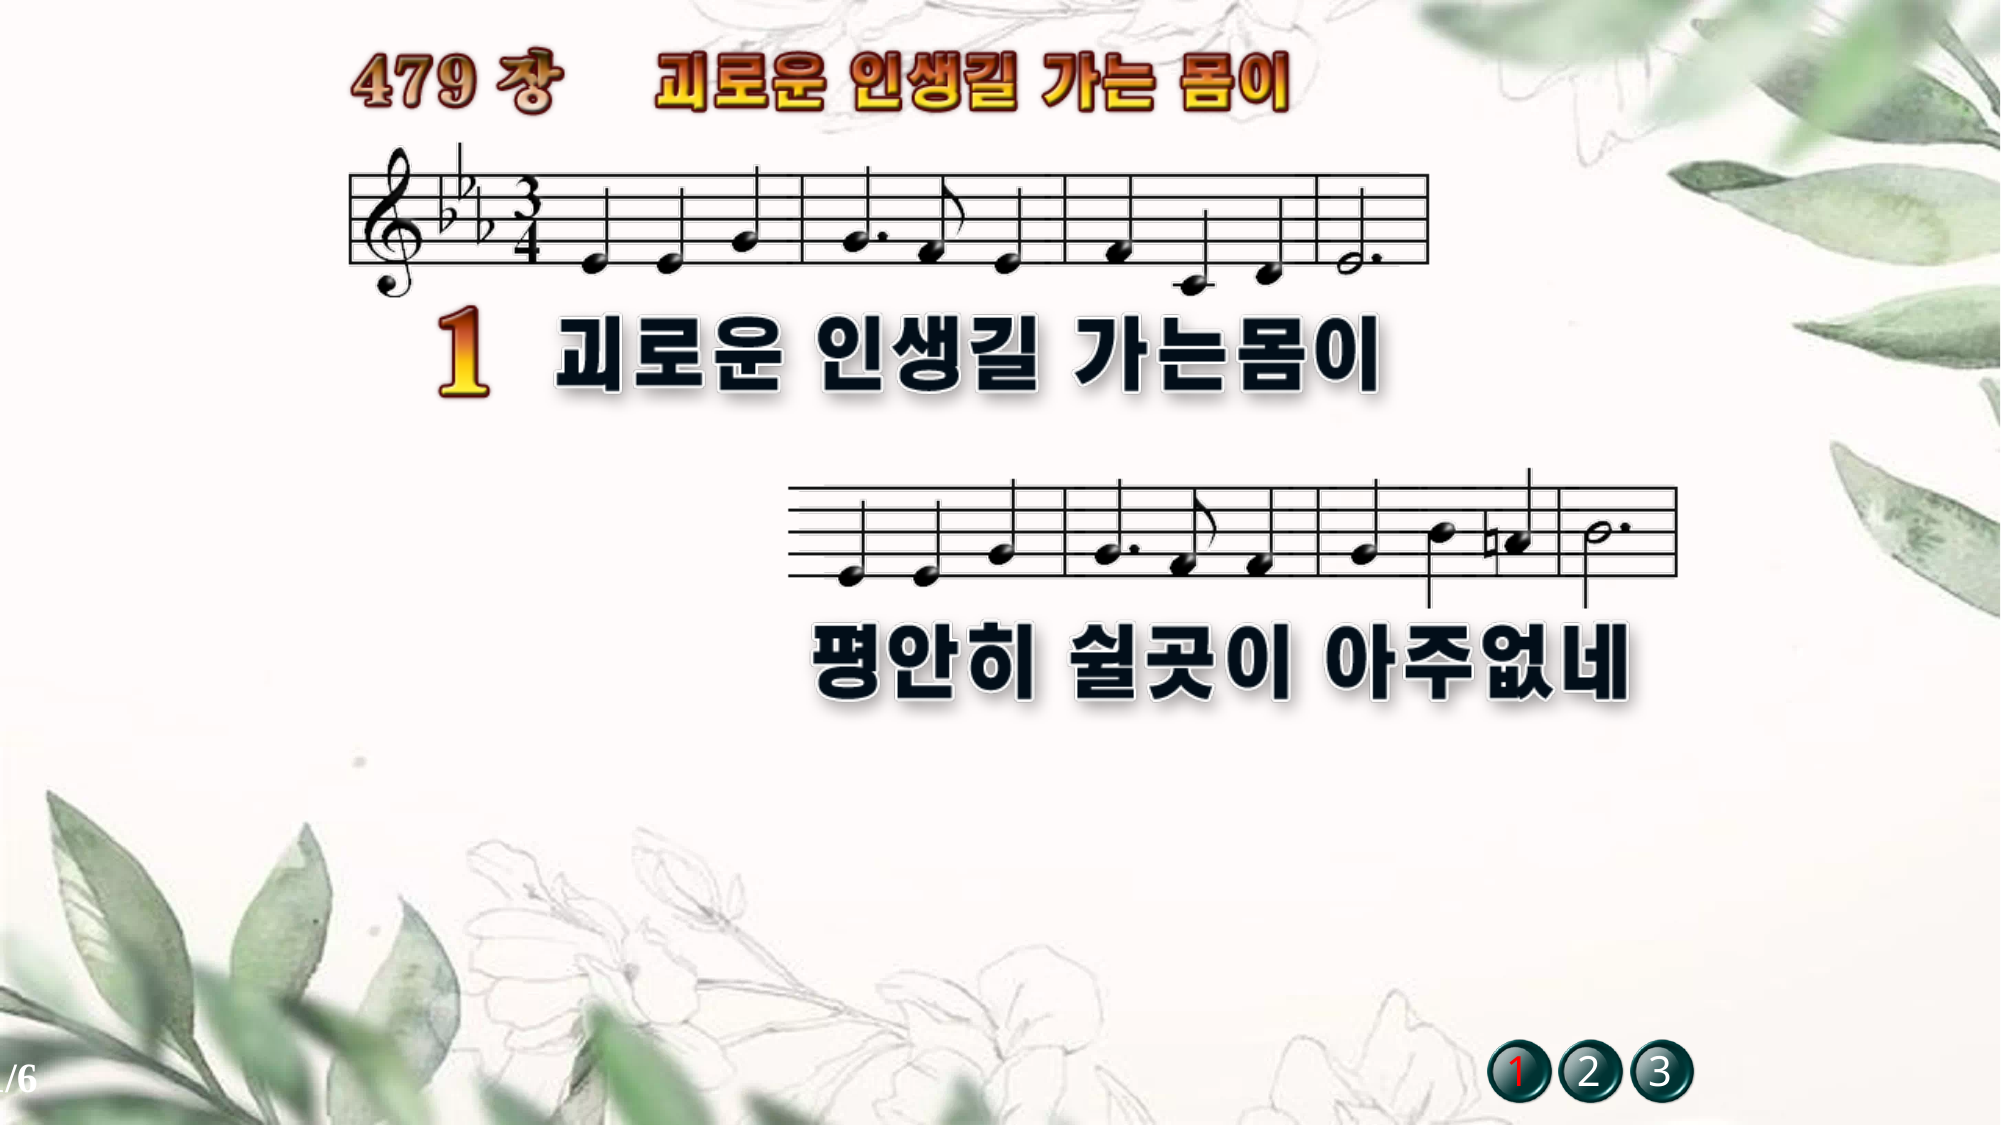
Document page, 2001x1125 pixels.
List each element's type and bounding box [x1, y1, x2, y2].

text_box [1627, 1035, 1697, 1106]
text_box [1555, 1035, 1626, 1106]
text_box [1484, 1035, 1555, 1106]
picture [0, 0, 2001, 1125]
